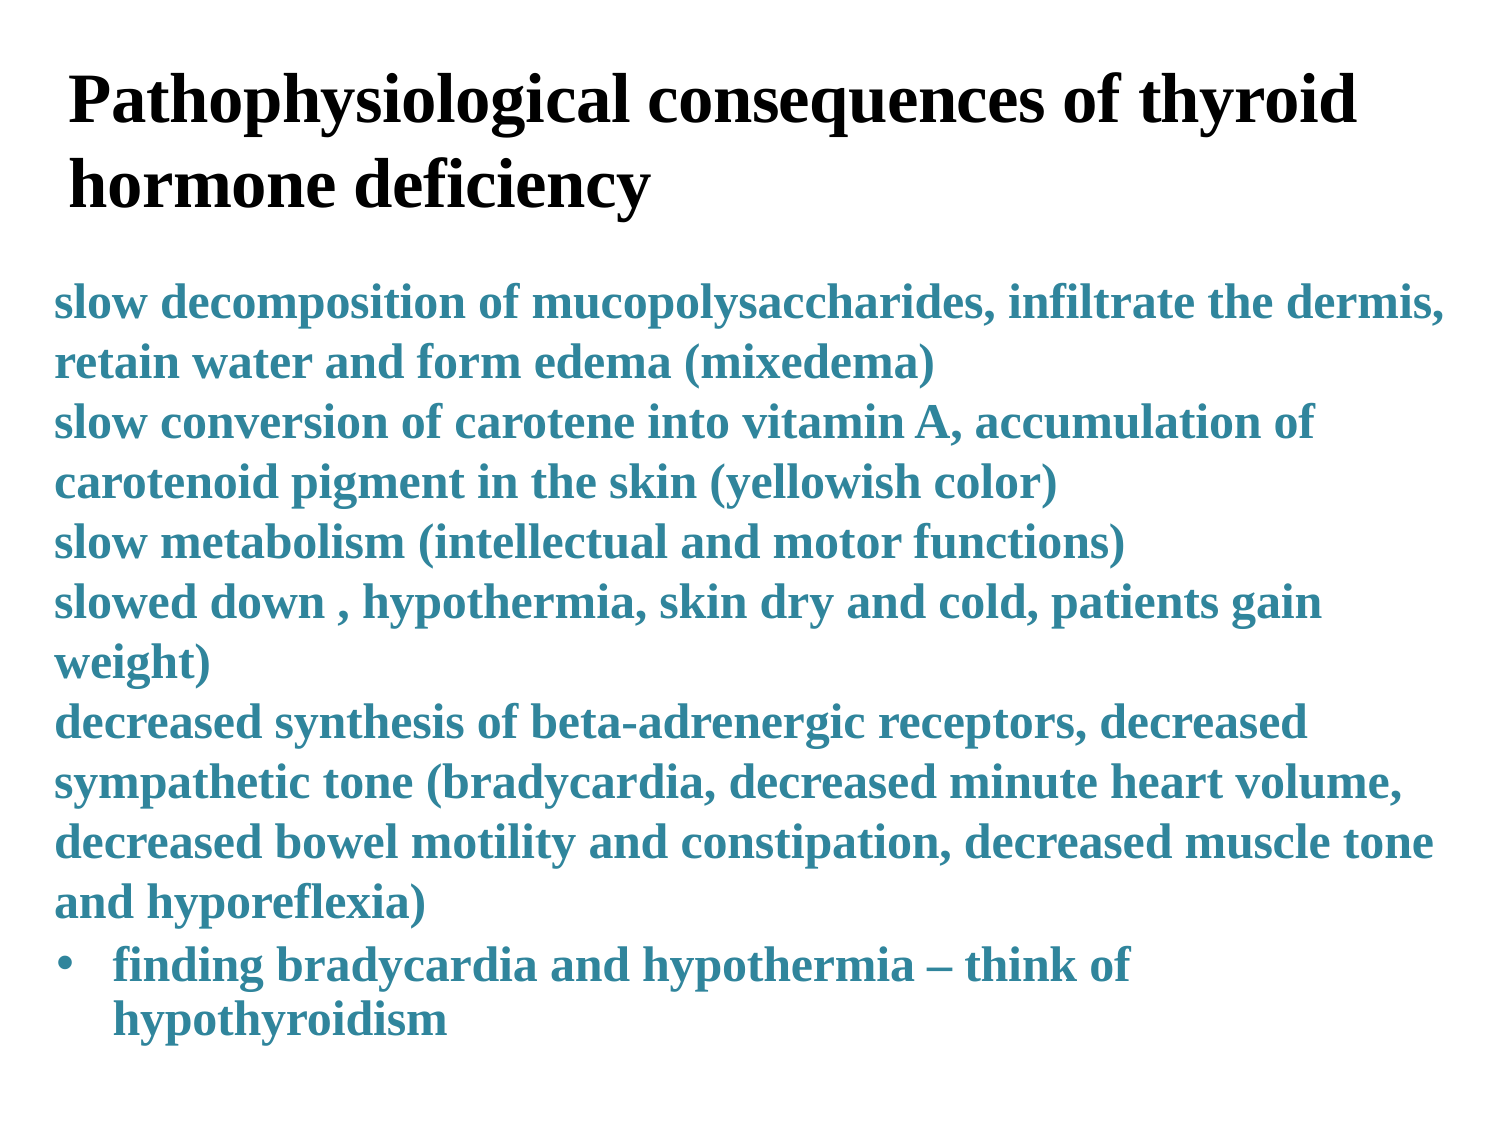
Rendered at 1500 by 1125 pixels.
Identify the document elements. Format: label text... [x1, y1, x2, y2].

text_box slow decomposition of mucopolysaccharides, infiltrate the dermis, retain water and form edema (mixedema) slow conversion of carotene into vitamin A, accumulation of carotenoid pigment in the skin (yellowish color) slow metabolism (intellectual and motor functions) slowed down , hypothermia, skin dry and cold, patients gain weight) decreased synthesis of beta-adrenergic receptors, decreased sympathetic tone (bradycardia, decreased minute heart volume, decreased bowel motility and constipation, decreased muscle tone and hyporeflexia) finding bradycardia and hypothermia – think of hypothyroidism [54, 260, 1460, 1046]
title Pathophysiological consequences of thyroid hormone deficiency [68, 33, 1431, 260]
